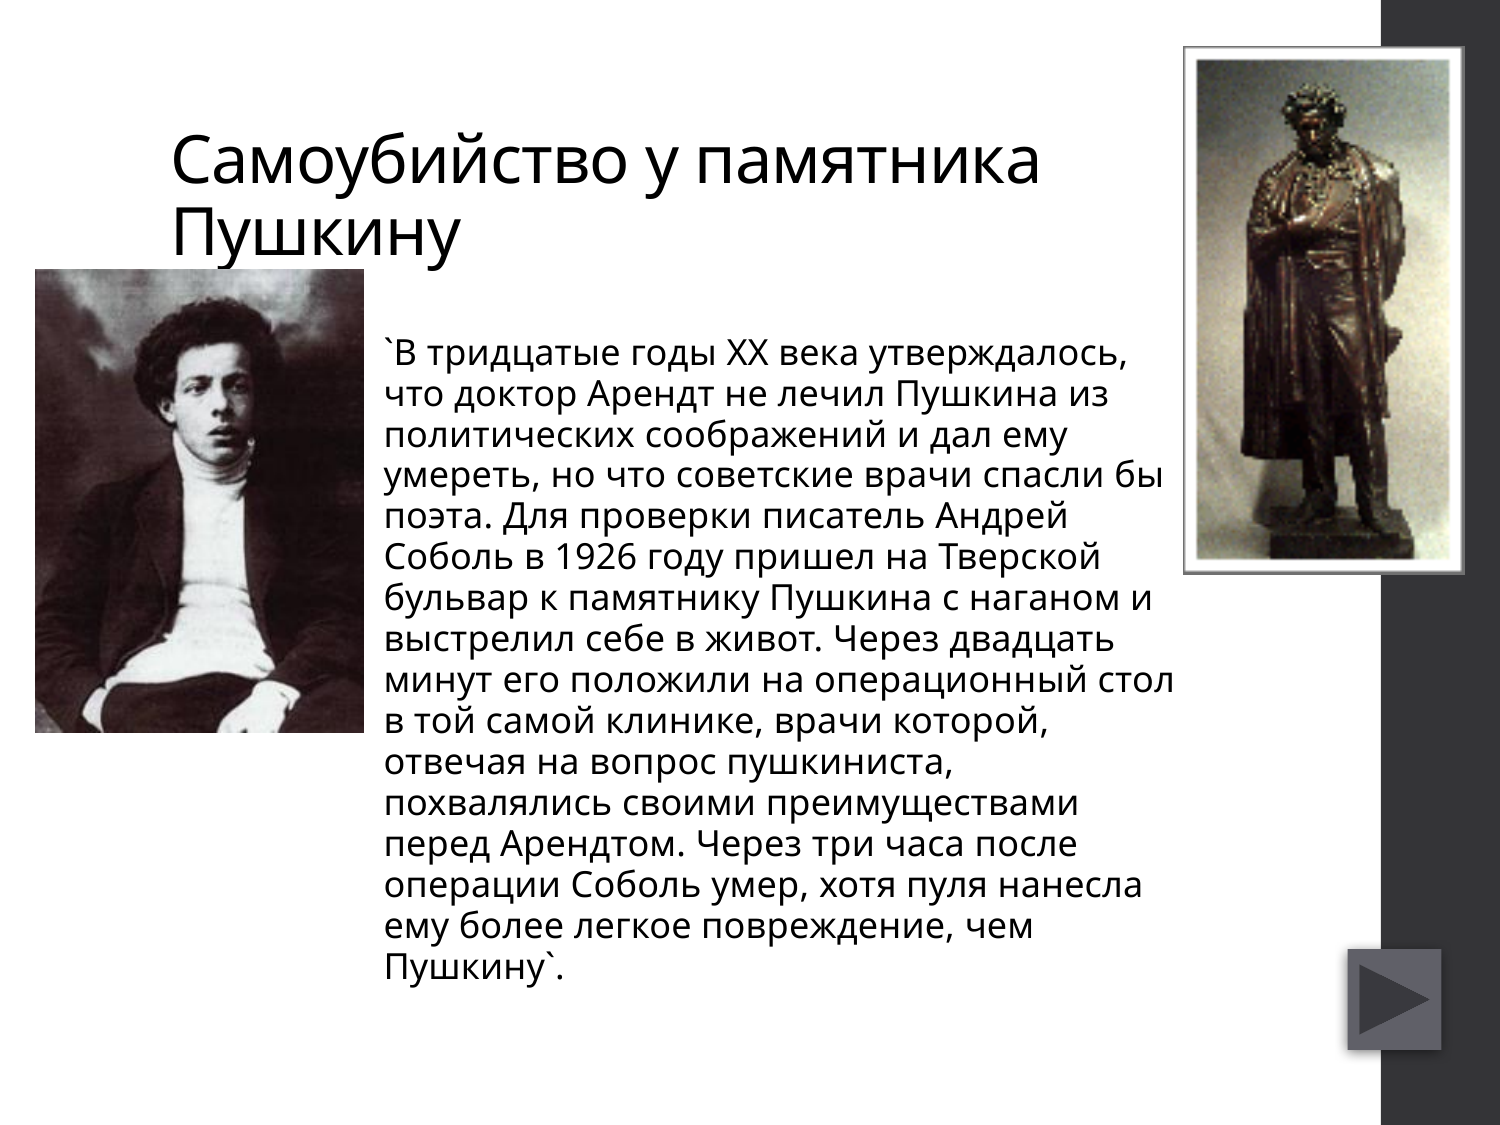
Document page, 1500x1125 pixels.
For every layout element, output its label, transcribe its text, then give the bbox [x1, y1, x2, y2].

title Самоубийство у памятника Пушкину [155, 60, 1176, 278]
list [1183, 46, 1466, 575]
list `В тридцатые годы ХХ века утверждалось, что доктор Арендт не лечил Пушкина из политических соображений и дал ему умереть, но что советские врачи спасли бы поэта. Для проверки писатель Андрей Соболь в 1926 году пришел на Тверской бульвар к памятнику Пушкина с наганом и выстрелил себе в живот. Через двадцать минут его положили на операционный стол в той самой клинике, врачи которой, отвечая на вопрос пушкиниста, похвалялись своими преимуществами перед Арендтом. Через три часа после операции Соболь умер, хотя пуля нанесла ему более легкое повреждение, чем Пушкину`. [339, 324, 1196, 1000]
text_box [1347, 949, 1442, 1050]
picture [34, 269, 364, 733]
